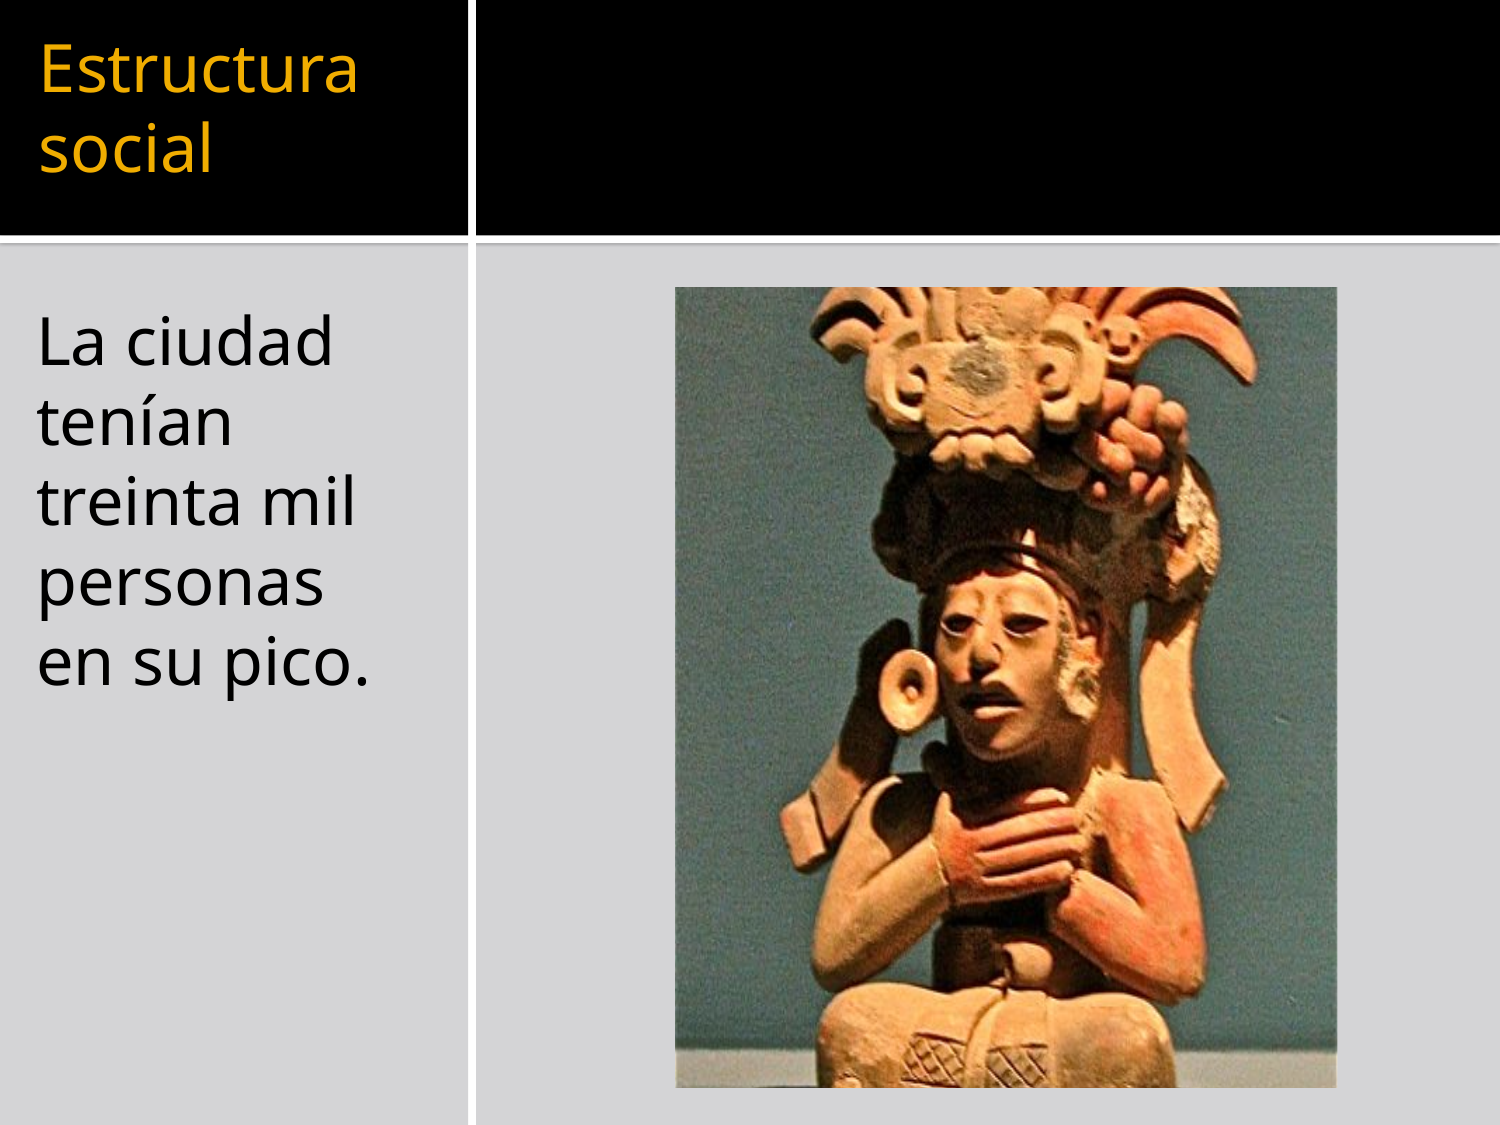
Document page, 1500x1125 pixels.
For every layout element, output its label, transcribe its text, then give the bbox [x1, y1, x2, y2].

list La ciudad tenían treinta mil personas en su pico. [26, 283, 432, 1034]
picture [674, 287, 1338, 1088]
title Estructura social [26, 25, 442, 186]
